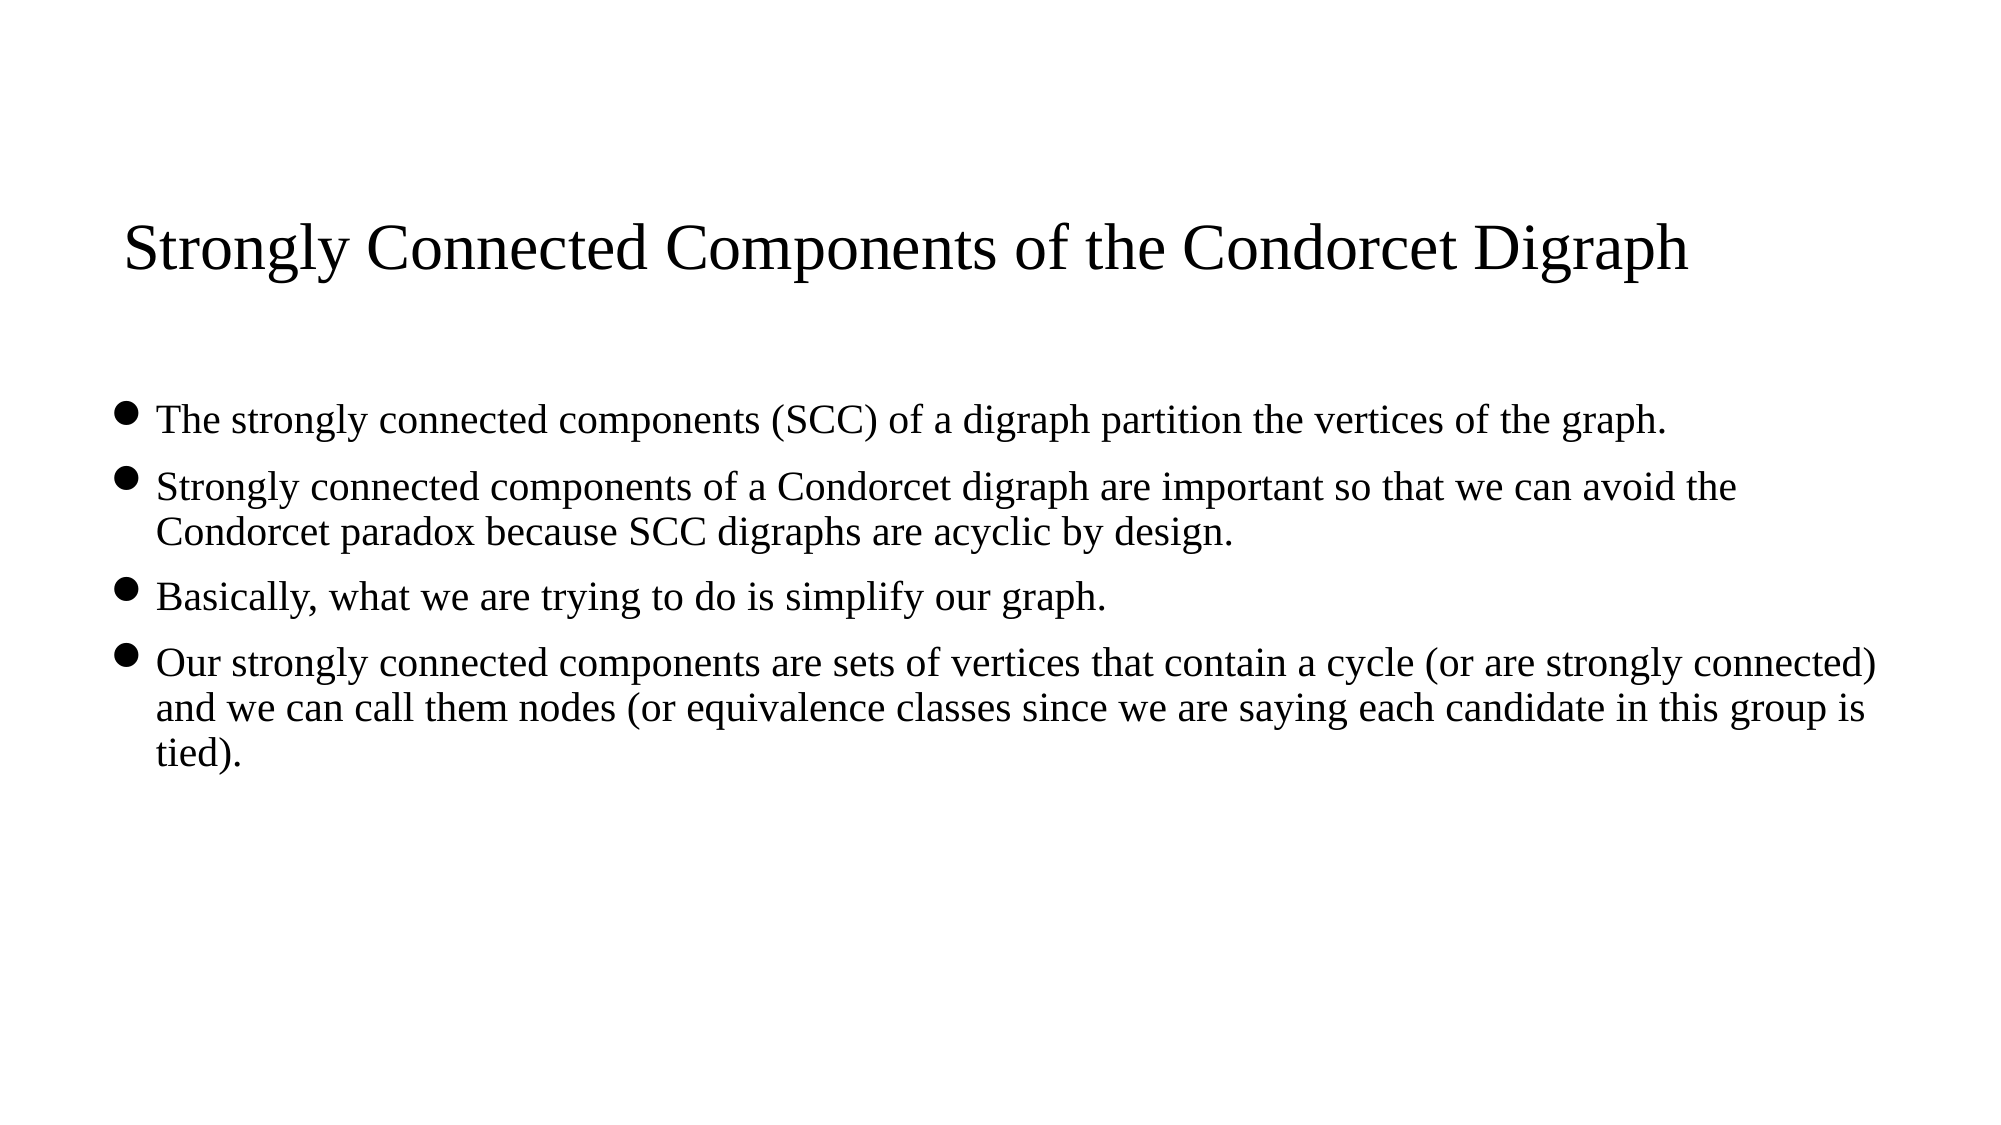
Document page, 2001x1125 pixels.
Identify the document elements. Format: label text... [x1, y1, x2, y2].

list The strongly connected components (SCC) of a digraph partition the vertices of the graph. Strongly connected components of a Condorcet digraph are important so that we can avoid the Condorcet paradox because SCC digraphs are acyclic by design. Basically, what we are trying to do is simplify our graph. Our strongly connected components are sets of vertices that contain a cycle (or are strongly connected) and we can call them nodes (or equivalence classes since we are saying each candidate in this group is tied). [95, 390, 1895, 976]
title Strongly Connected Components of the Condorcet Digraph [108, 188, 1745, 308]
